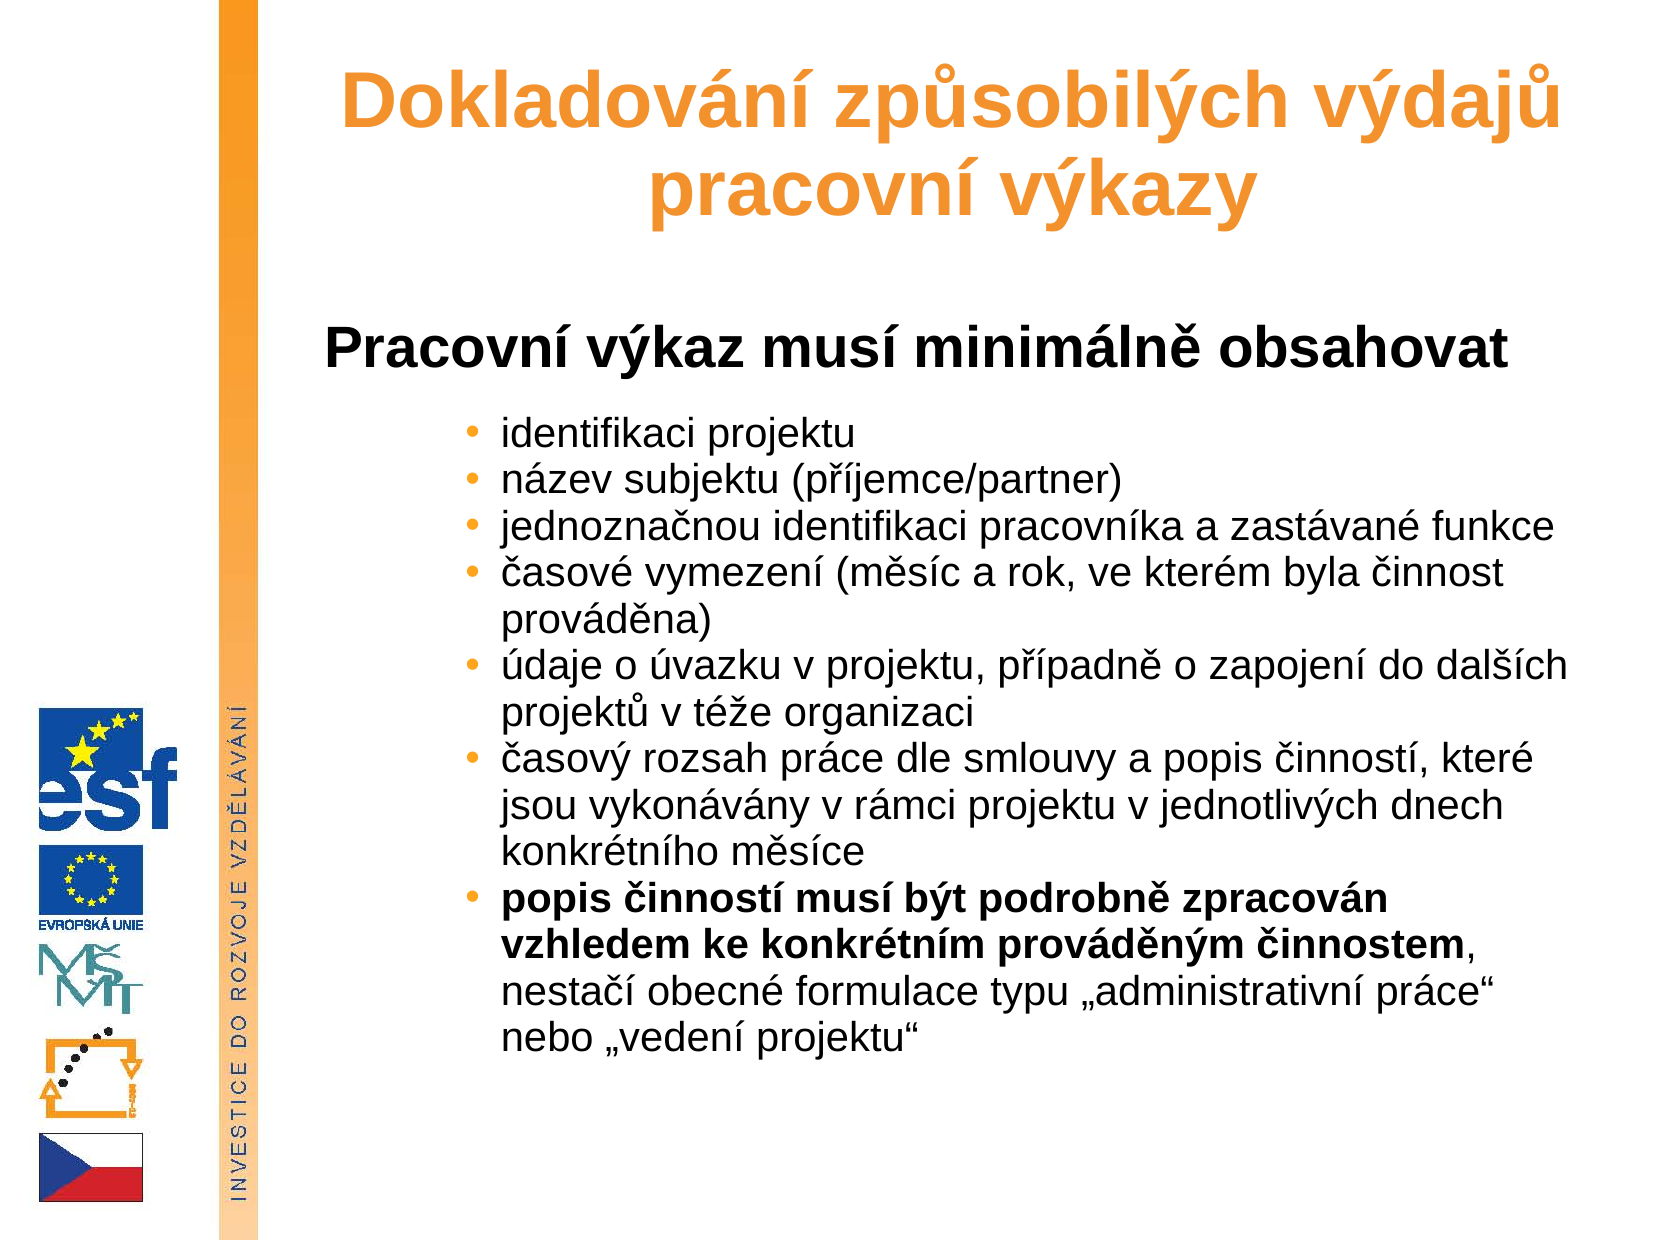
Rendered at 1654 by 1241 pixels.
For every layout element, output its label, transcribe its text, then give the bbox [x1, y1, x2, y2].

picture [0, 0, 1654, 1240]
list Pracovní výkaz musí minimálně obsahovat identifikaci projektu název subjektu (příjemce/partner) jednoznačnou identifikaci pracovníka a zastávané funkce časové vymezení (měsíc a rok, ve kterém byla činnost prováděna) údaje o úvazku v projektu, případně o zapojení do dalších projektů v téže organizaci časový rozsah práce dle smlouvy a popis činností, které jsou vykonávány v rámci projektu v jednotlivých dnech konkrétního měsíce popis činností musí být podrobně zpracován vzhledem ke konkrétním prováděným činnostem, nestačí obecné formulace typu „administrativní práce“ nebo „vedení projektu“ [323, 315, 1578, 1117]
title Dokladování způsobilých výdajů pracovní výkazy [252, 69, 1654, 234]
